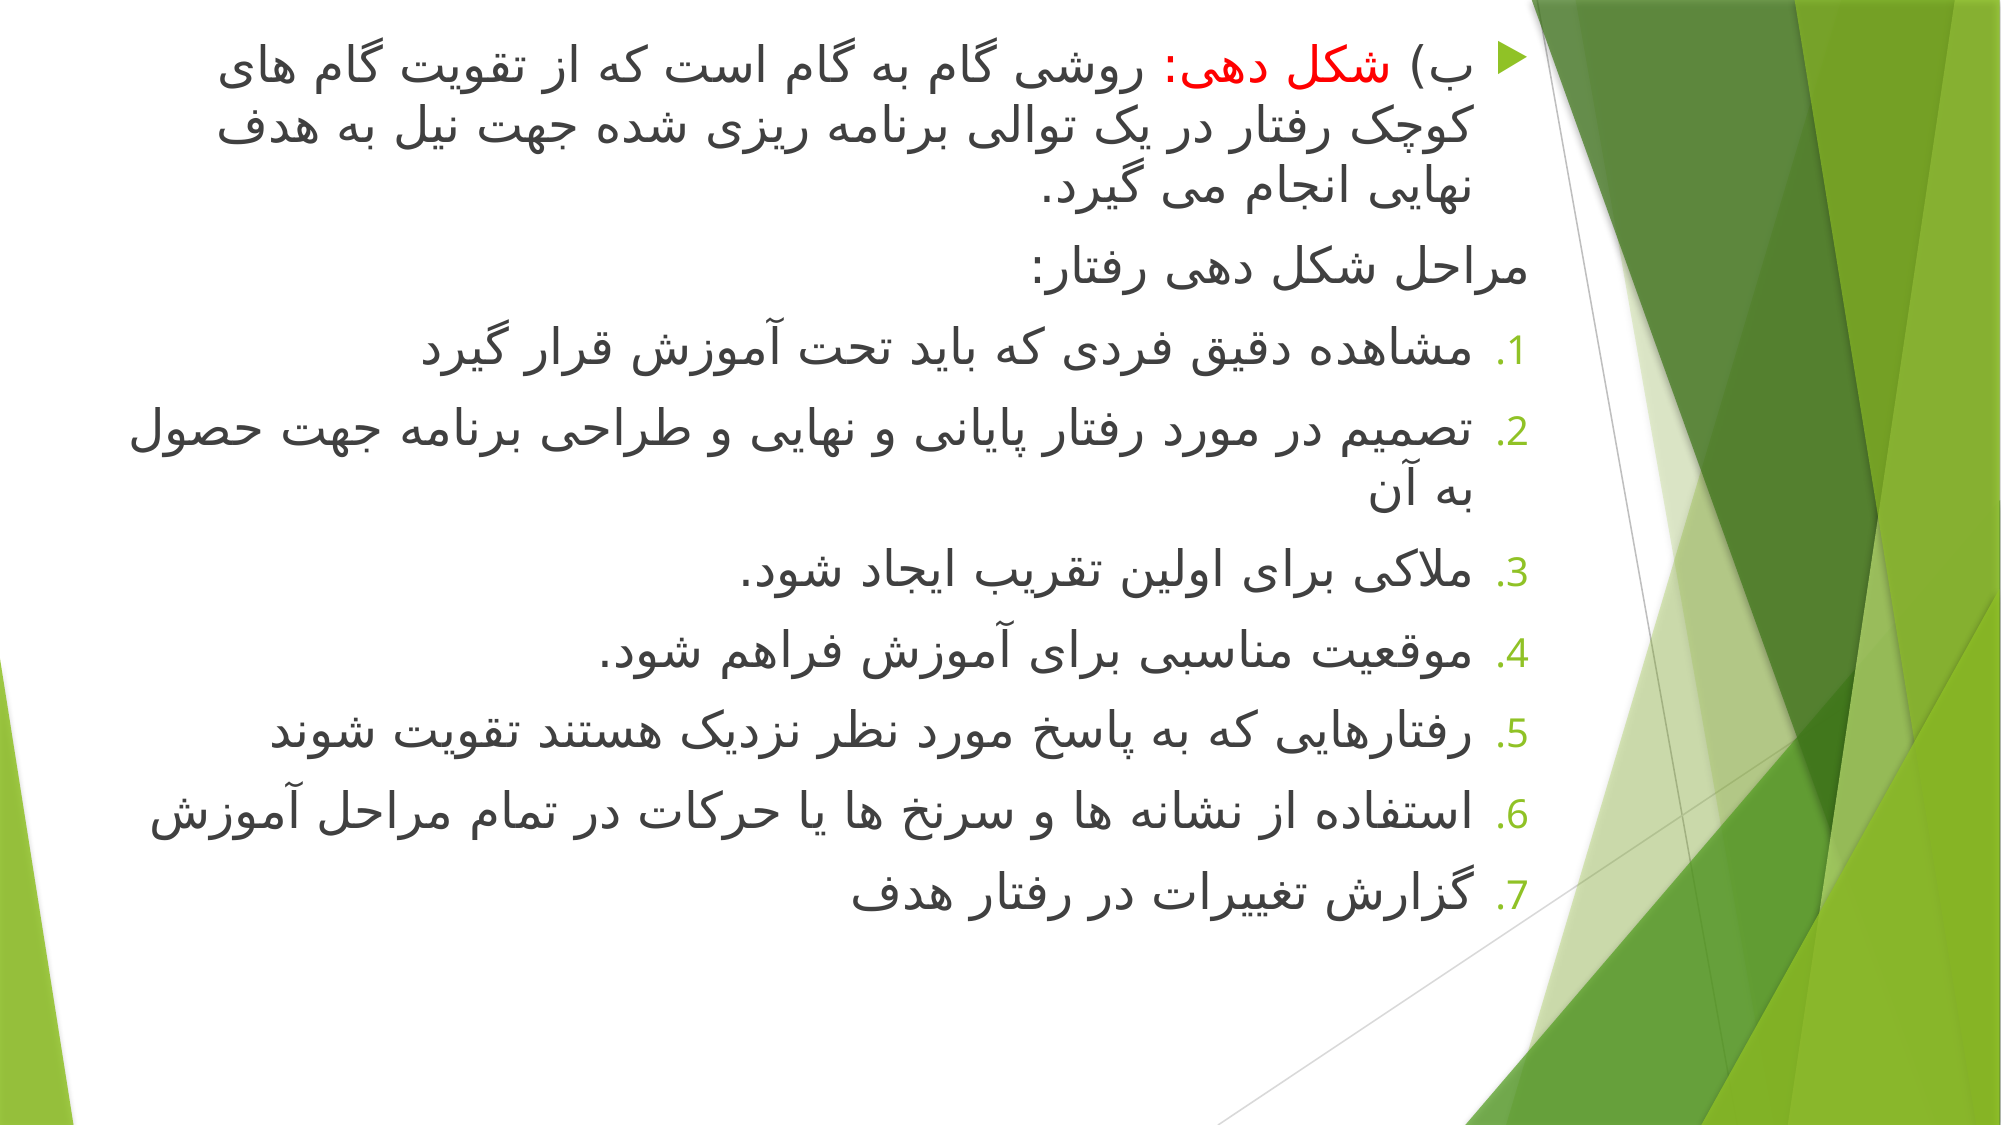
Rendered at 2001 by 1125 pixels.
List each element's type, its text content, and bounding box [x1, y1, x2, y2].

list ب) شکل دهی: روشی گام به گام است که از تقویت گام های کوچک رفتار در یک توالی برنامه ریزی شده جهت نیل به هدف نهایی انجام می گیرد. مراحل شکل دهی رفتار: مشاهده دقیق فردی که باید تحت آموزش قرار گیرد تصمیم در مورد رفتار پایانی و نهایی و طراحی برنامه جهت حصول به آن ملاکی برای اولین تقریب ایجاد شود. موقعیت مناسبی برای آموزش فراهم شود. رفتارهایی که به پاسخ مورد نظر نزدیک هستند تقویت شوند استفاده از نشانه ها و سرنخ ها یا حرکات در تمام مراحل آموزش گزارش تغییرات در رفتار هدف [111, 25, 1547, 991]
